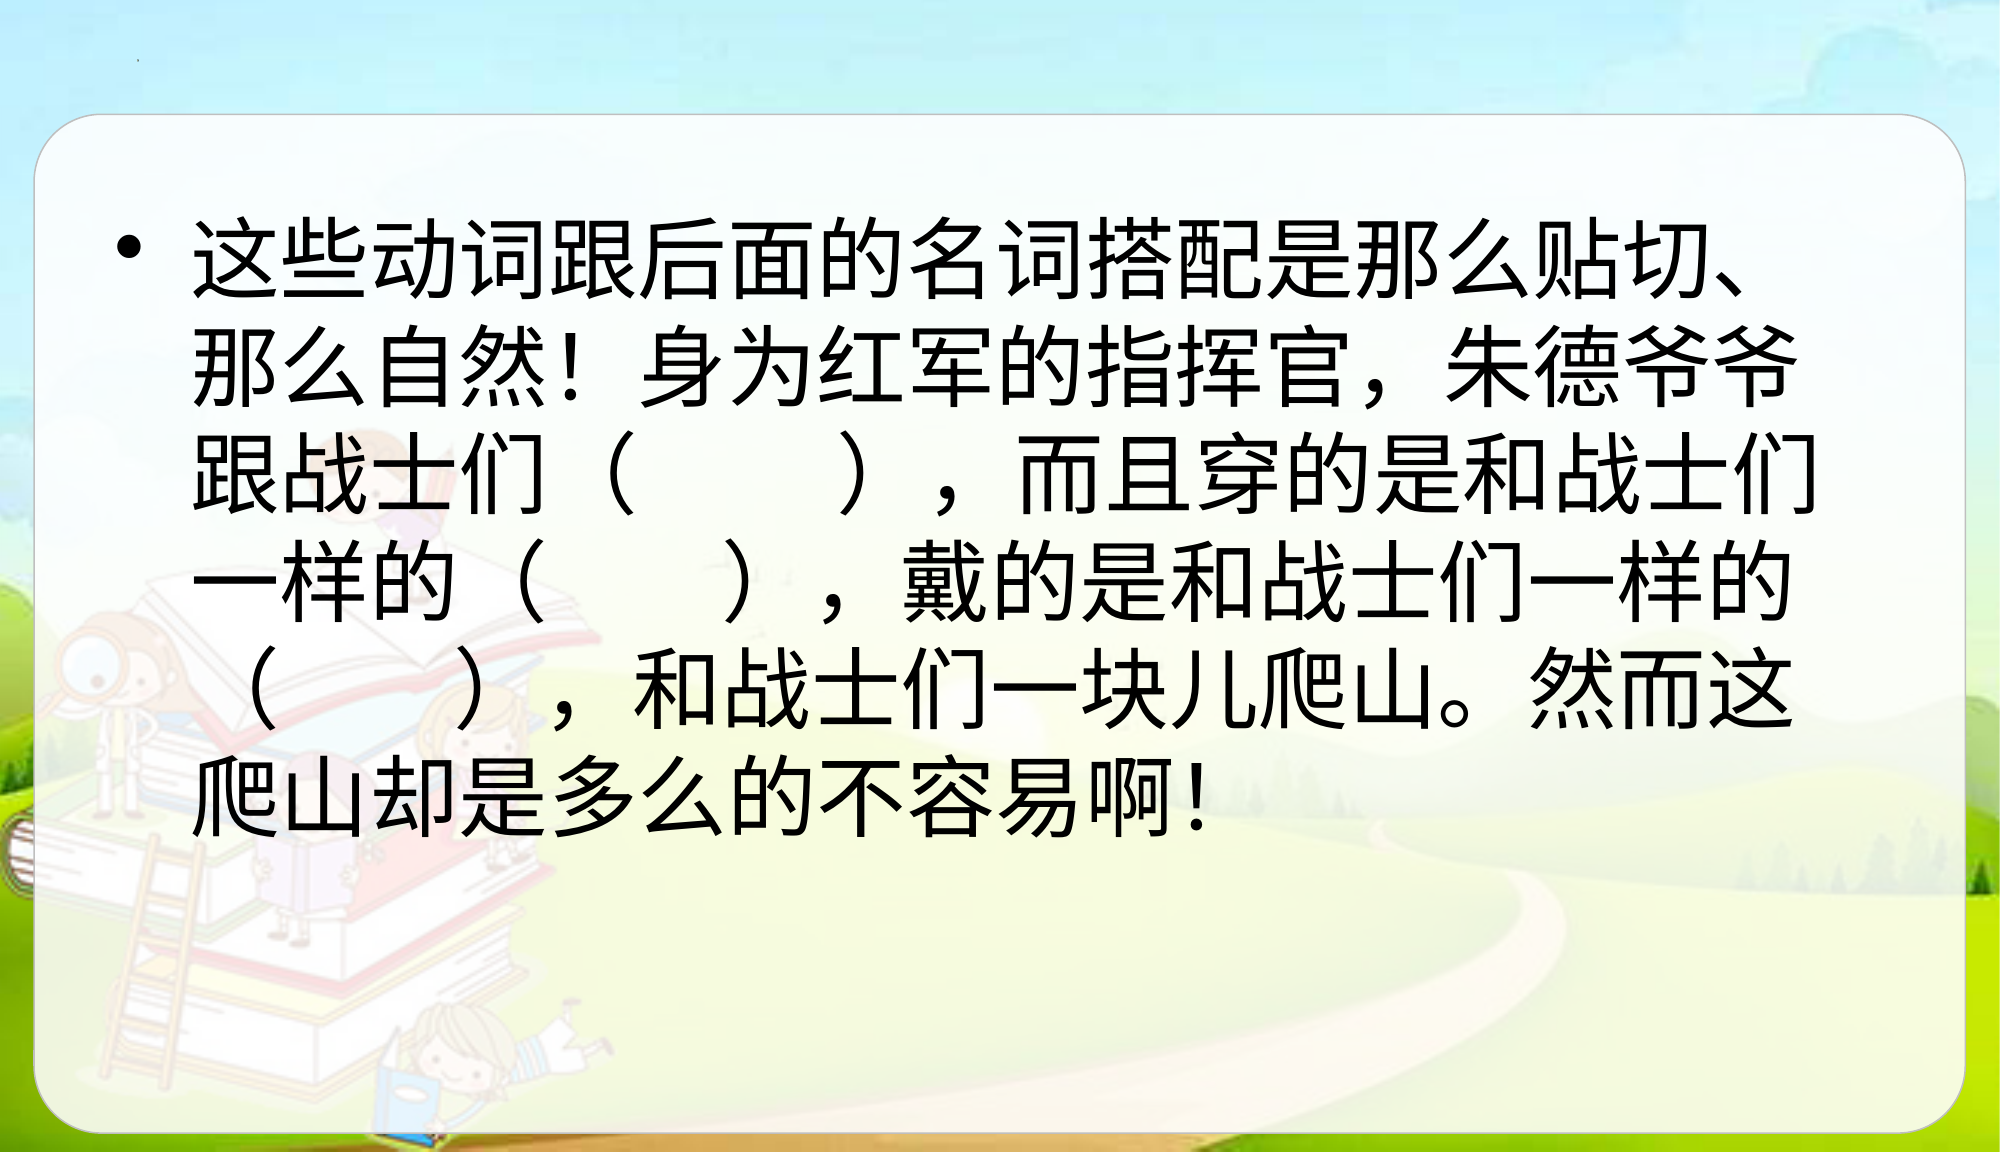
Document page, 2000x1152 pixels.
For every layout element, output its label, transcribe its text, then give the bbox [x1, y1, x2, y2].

list 这些动词跟后面的名词搭配是那么贴切、那么自然！身为红军的指挥官，朱德爷爷跟战士们（ ），而且穿的是和战士们一样的（ ），戴的是和战士们一样的（ ），和战士们一块儿爬山。然而这爬山却是多么的不容易啊！ [99, 195, 1900, 956]
picture [0, 0, 2000, 1152]
